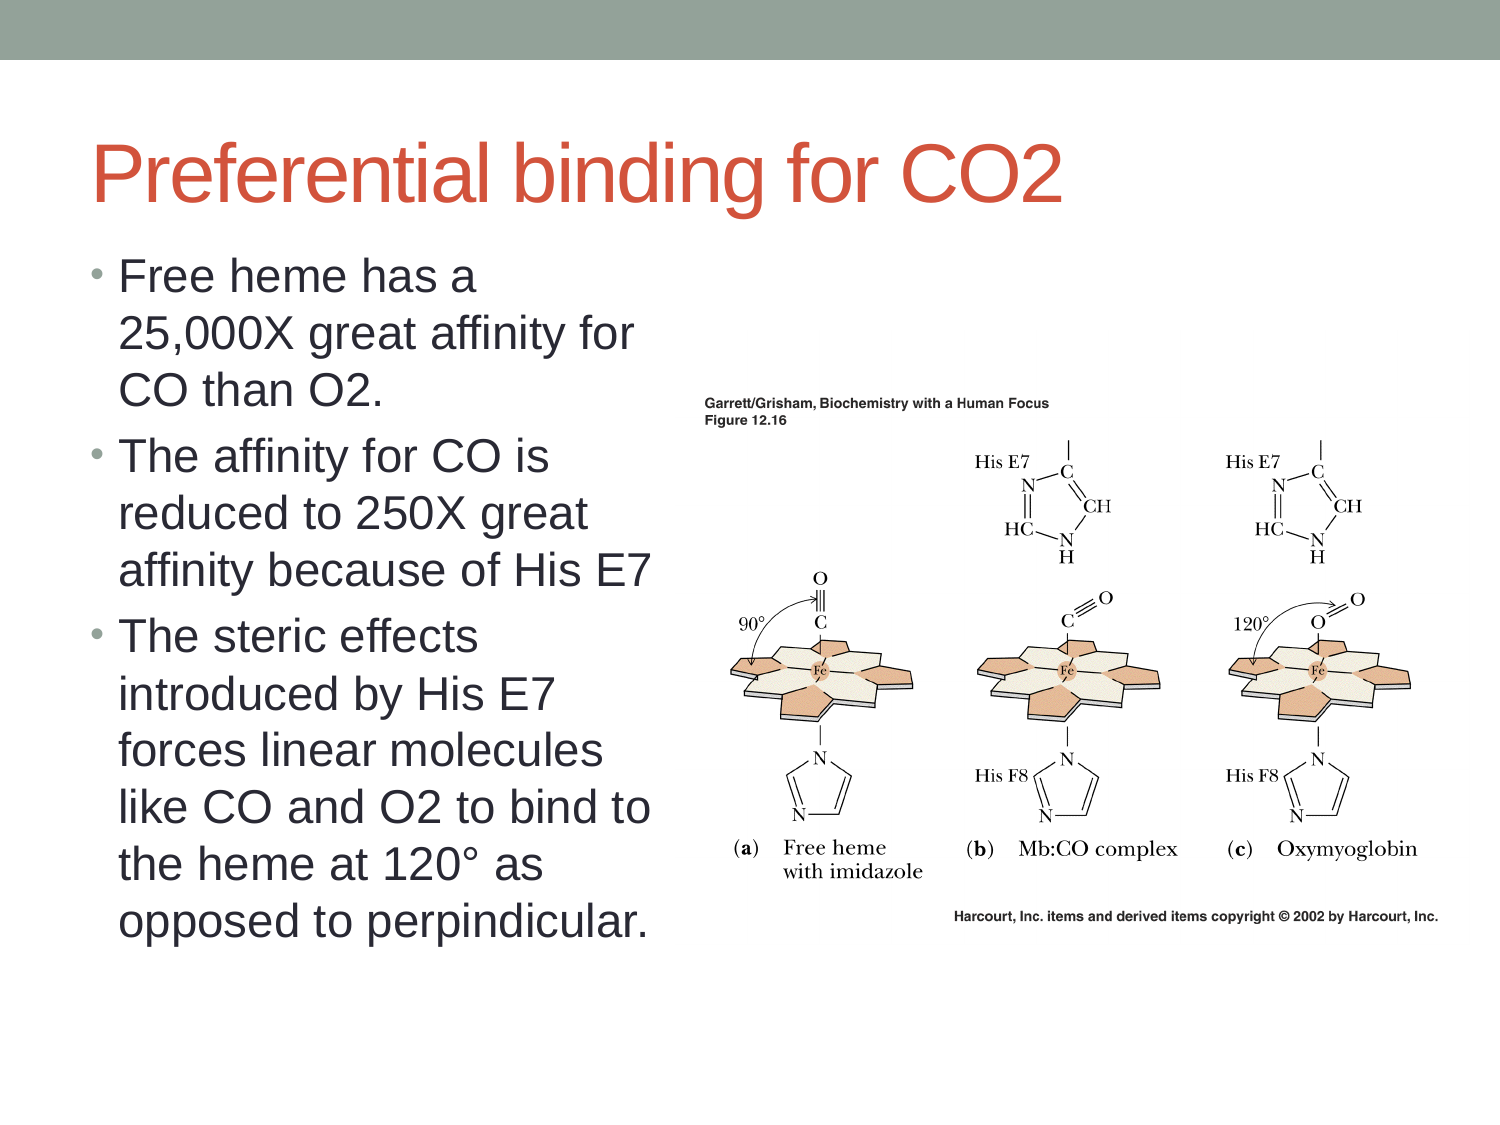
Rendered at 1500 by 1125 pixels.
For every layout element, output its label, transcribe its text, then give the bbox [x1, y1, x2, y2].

text_box Free heme has a 25,000X great affinity for CO than O2. The affinity for CO is reduced to 250X great affinity because of His E7 The steric effects introduced by His E7 forces linear molecules like CO and O2 to bind to the heme at 120° as opposed to perpindicular. [74, 237, 675, 1038]
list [674, 330, 1470, 945]
title Preferential binding for CO2 [75, 87, 1425, 250]
